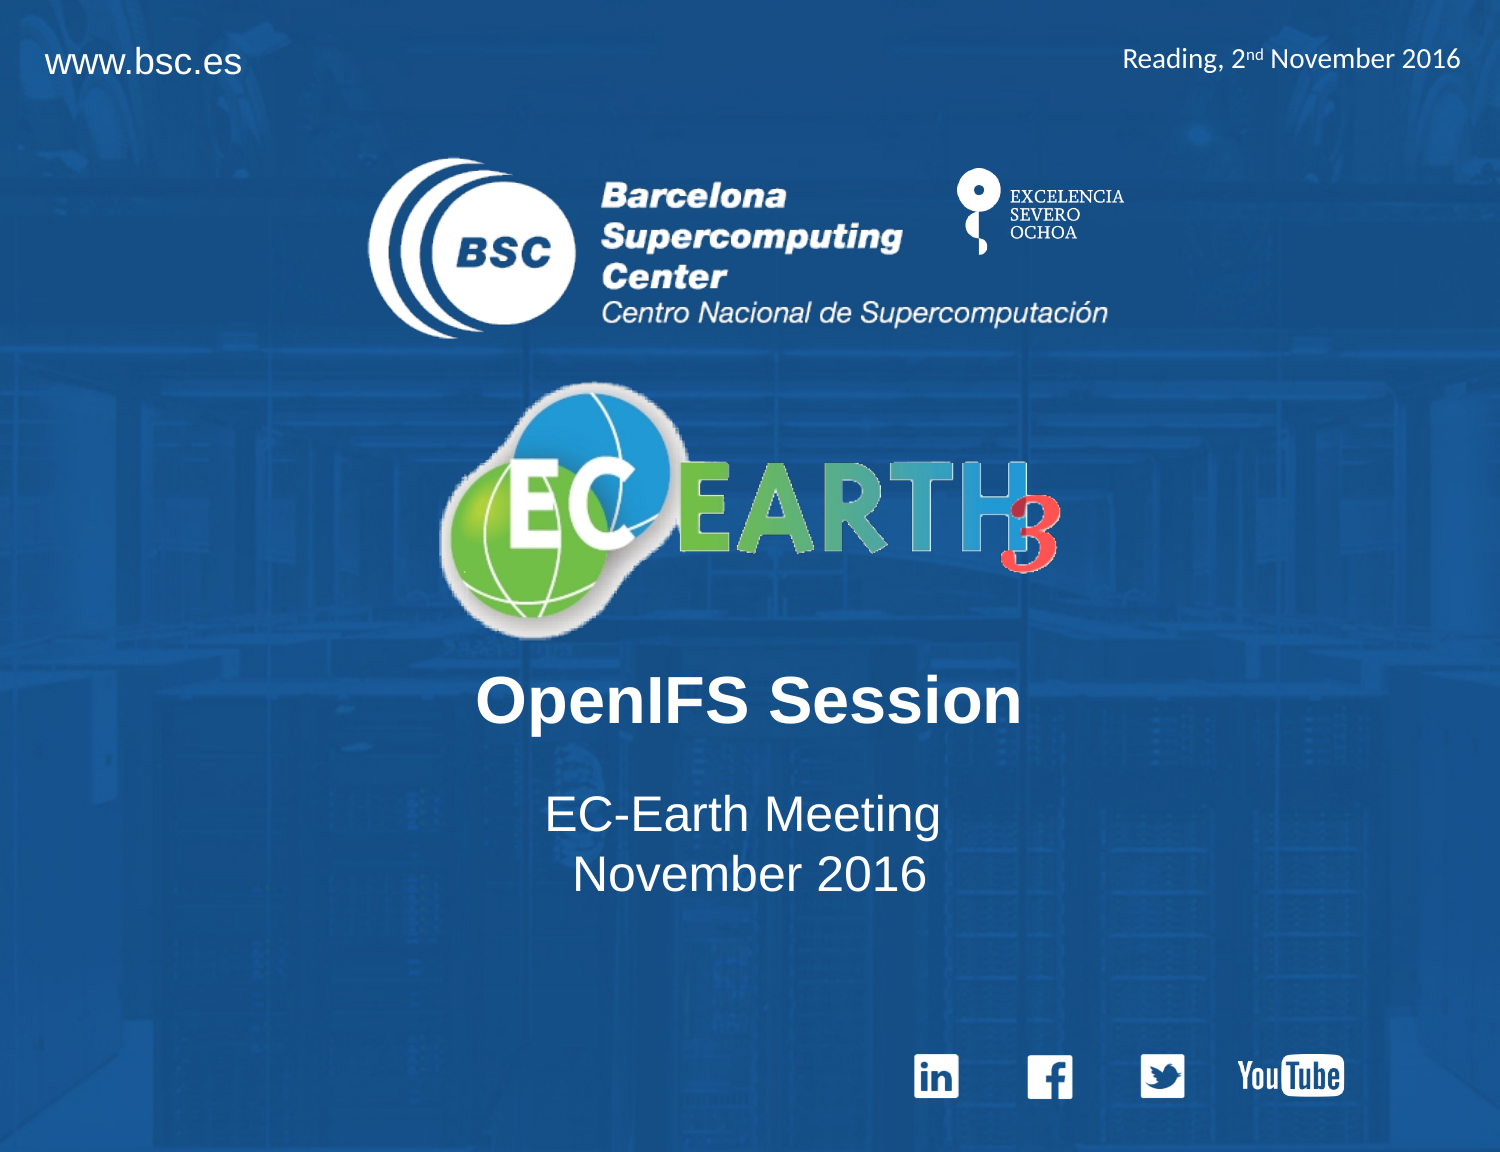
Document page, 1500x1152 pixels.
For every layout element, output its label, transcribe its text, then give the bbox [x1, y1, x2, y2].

picture [0, 0, 1500, 1152]
text_box Reading, 2nd November 2016 [1074, 32, 1476, 101]
text_box EC-Earth Meeting November 2016 [224, 774, 1275, 883]
text_box OpenIFS Session [112, 573, 1388, 821]
